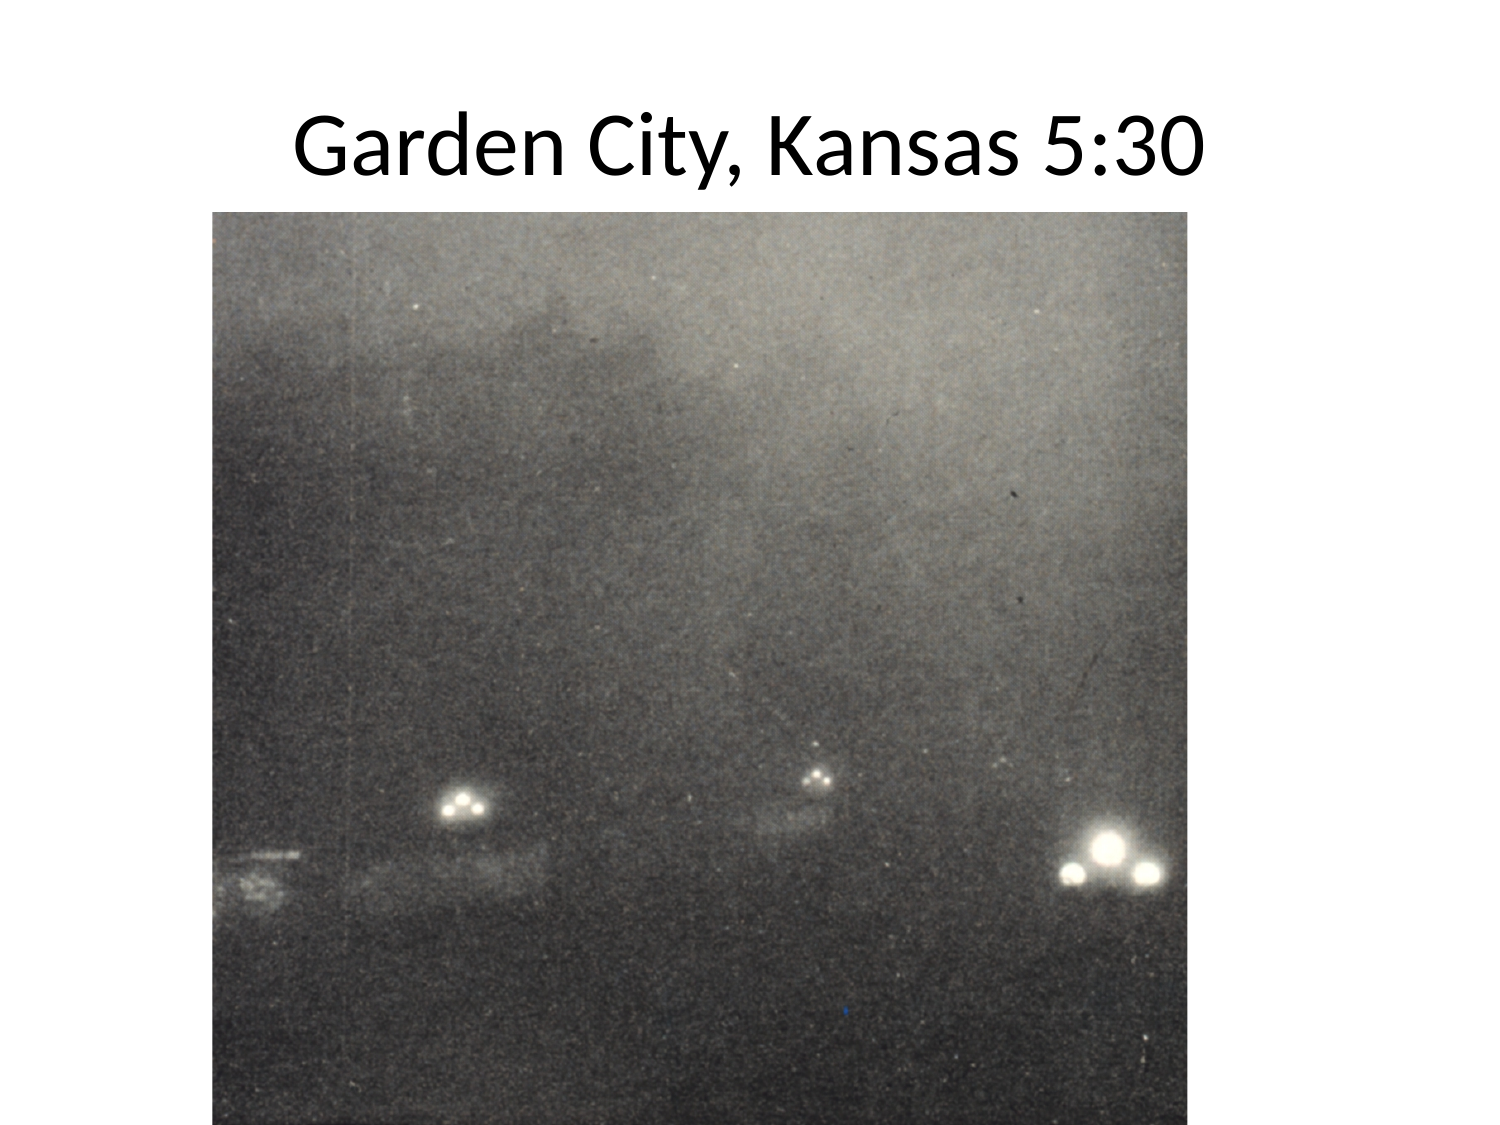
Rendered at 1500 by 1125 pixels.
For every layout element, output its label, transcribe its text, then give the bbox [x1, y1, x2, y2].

picture [212, 212, 1188, 1125]
title Garden City, Kansas 5:30 [75, 45, 1425, 233]
